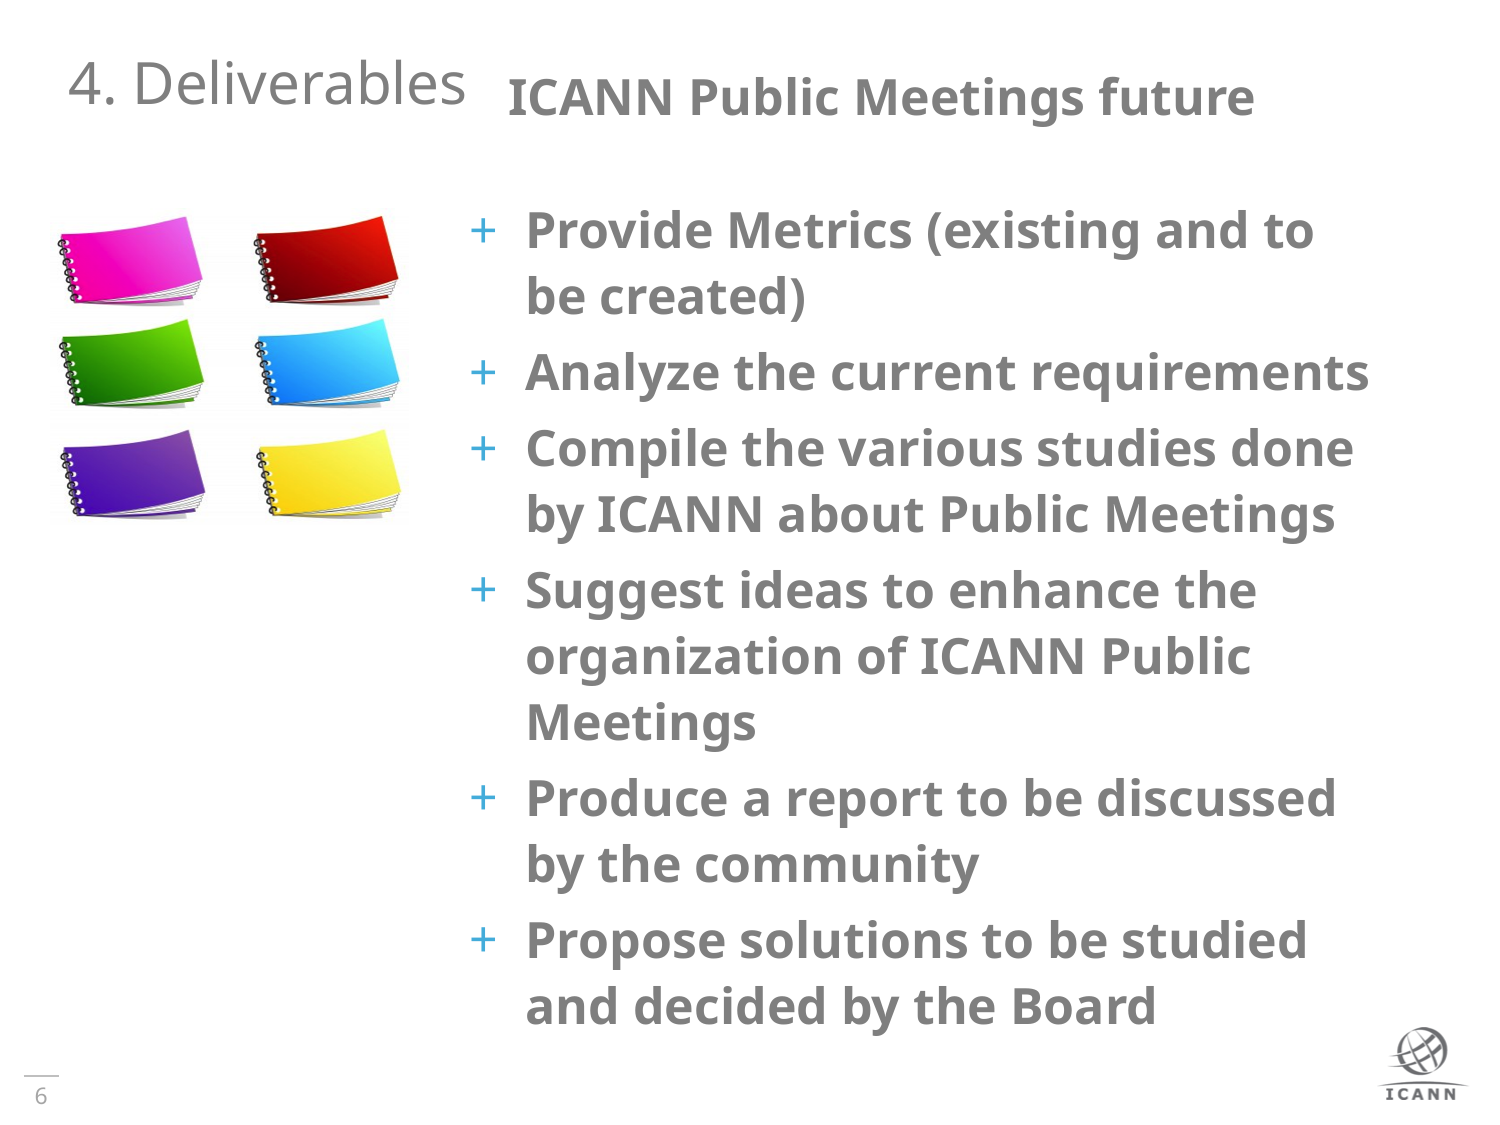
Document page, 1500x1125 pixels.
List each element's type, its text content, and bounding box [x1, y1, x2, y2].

title 4. Deliverables [54, 52, 1035, 150]
picture [50, 207, 409, 528]
list ICANN Public Meetings future Provide Metrics (existing and to be created) Analyze the current requirements Compile the various studies done by ICANN about Public Meetings Suggest ideas to enhance the organization of ICANN Public Meetings Produce a report to be discussed by the community Propose solutions to be studied and decided by the Board [454, 52, 1400, 1083]
picture [1377, 1027, 1470, 1100]
